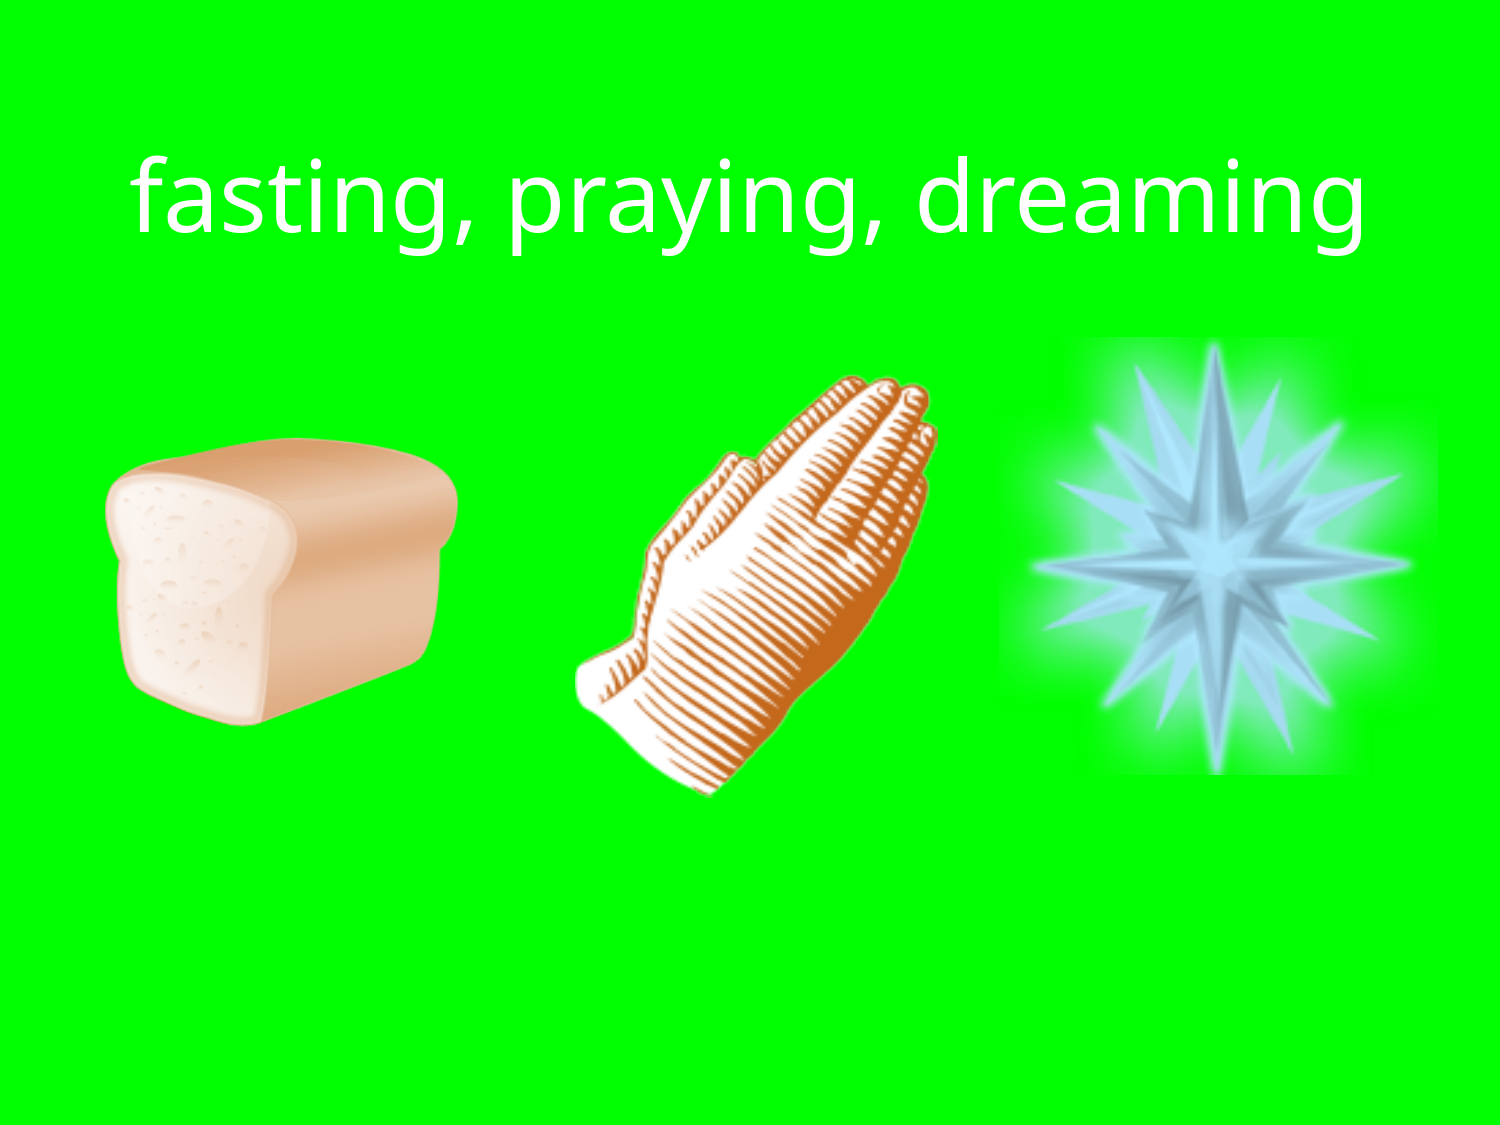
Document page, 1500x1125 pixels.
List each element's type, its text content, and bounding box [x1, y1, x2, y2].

text_box fasting, praying, dreaming [37, 125, 1463, 260]
picture [999, 337, 1438, 776]
picture [87, 399, 463, 776]
picture [574, 374, 938, 798]
